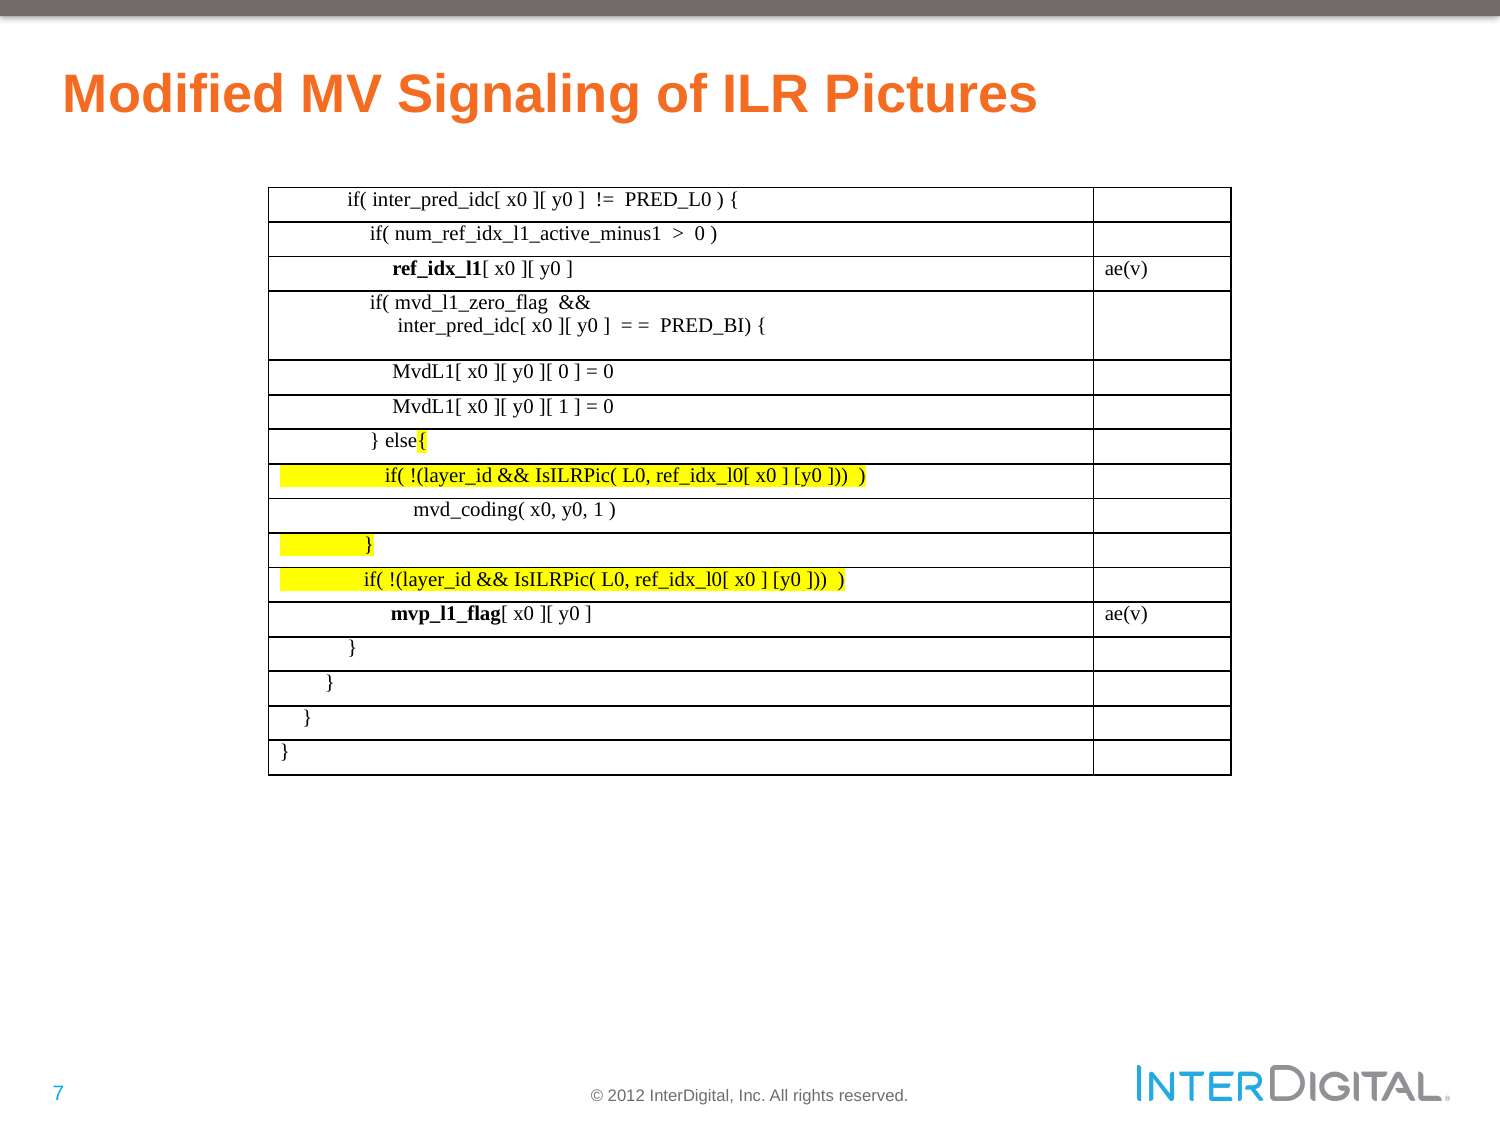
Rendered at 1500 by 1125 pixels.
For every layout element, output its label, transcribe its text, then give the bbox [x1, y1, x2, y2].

table_cell } [269, 534, 1093, 567]
table_cell } [269, 672, 1093, 705]
table_cell MvdL1[ x0 ][ y0 ][ 1 ] = 0 [269, 396, 1093, 428]
table_cell [1094, 465, 1230, 498]
table_cell [1094, 707, 1230, 739]
table_cell ae(v) [1094, 257, 1230, 290]
table_cell [1094, 223, 1230, 256]
table_cell } [269, 741, 1093, 774]
table_cell if( !(layer_id && IsILRPic( L0, ref_idx_l0[ x0 ] [y0 ])) ) [269, 568, 1093, 601]
table_cell [1094, 638, 1230, 670]
table_cell [1094, 568, 1230, 601]
table_cell if( !(layer_id && IsILRPic( L0, ref_idx_l0[ x0 ] [y0 ])) ) [269, 465, 1093, 498]
table_cell [1094, 499, 1230, 532]
table_cell } [269, 638, 1093, 670]
table_cell mvd_coding( x0, y0, 1 ) [269, 499, 1093, 532]
table_cell [1094, 292, 1230, 359]
picture [1137, 1065, 1450, 1101]
table_header [1094, 188, 1230, 221]
table_cell [1094, 672, 1230, 705]
table_cell ae(v) [1094, 603, 1230, 636]
table_cell } else{ [269, 430, 1093, 463]
table_header if( inter_pred_idc[ x0 ][ y0 ] != PRED_L0 ) { [269, 188, 1093, 221]
table_cell mvp_l1_flag[ x0 ][ y0 ] [269, 603, 1093, 636]
table_cell } [269, 707, 1093, 739]
table_cell [1094, 396, 1230, 428]
table_cell [1094, 430, 1230, 463]
table_cell [1094, 741, 1230, 774]
table_cell MvdL1[ x0 ][ y0 ][ 0 ] = 0 [269, 361, 1093, 394]
table_cell [1094, 361, 1230, 394]
table_cell ref_idx_l1[ x0 ][ y0 ] [269, 257, 1093, 290]
title Modified MV Signaling of ILR Pictures [48, 45, 1438, 138]
table_cell if( mvd_l1_zero_flag && inter_pred_idc[ x0 ][ y0 ] = = PRED_BI) { [269, 292, 1093, 359]
table_cell [1094, 534, 1230, 567]
table_cell if( num_ref_idx_l1_active_minus1 > 0 ) [269, 223, 1093, 256]
